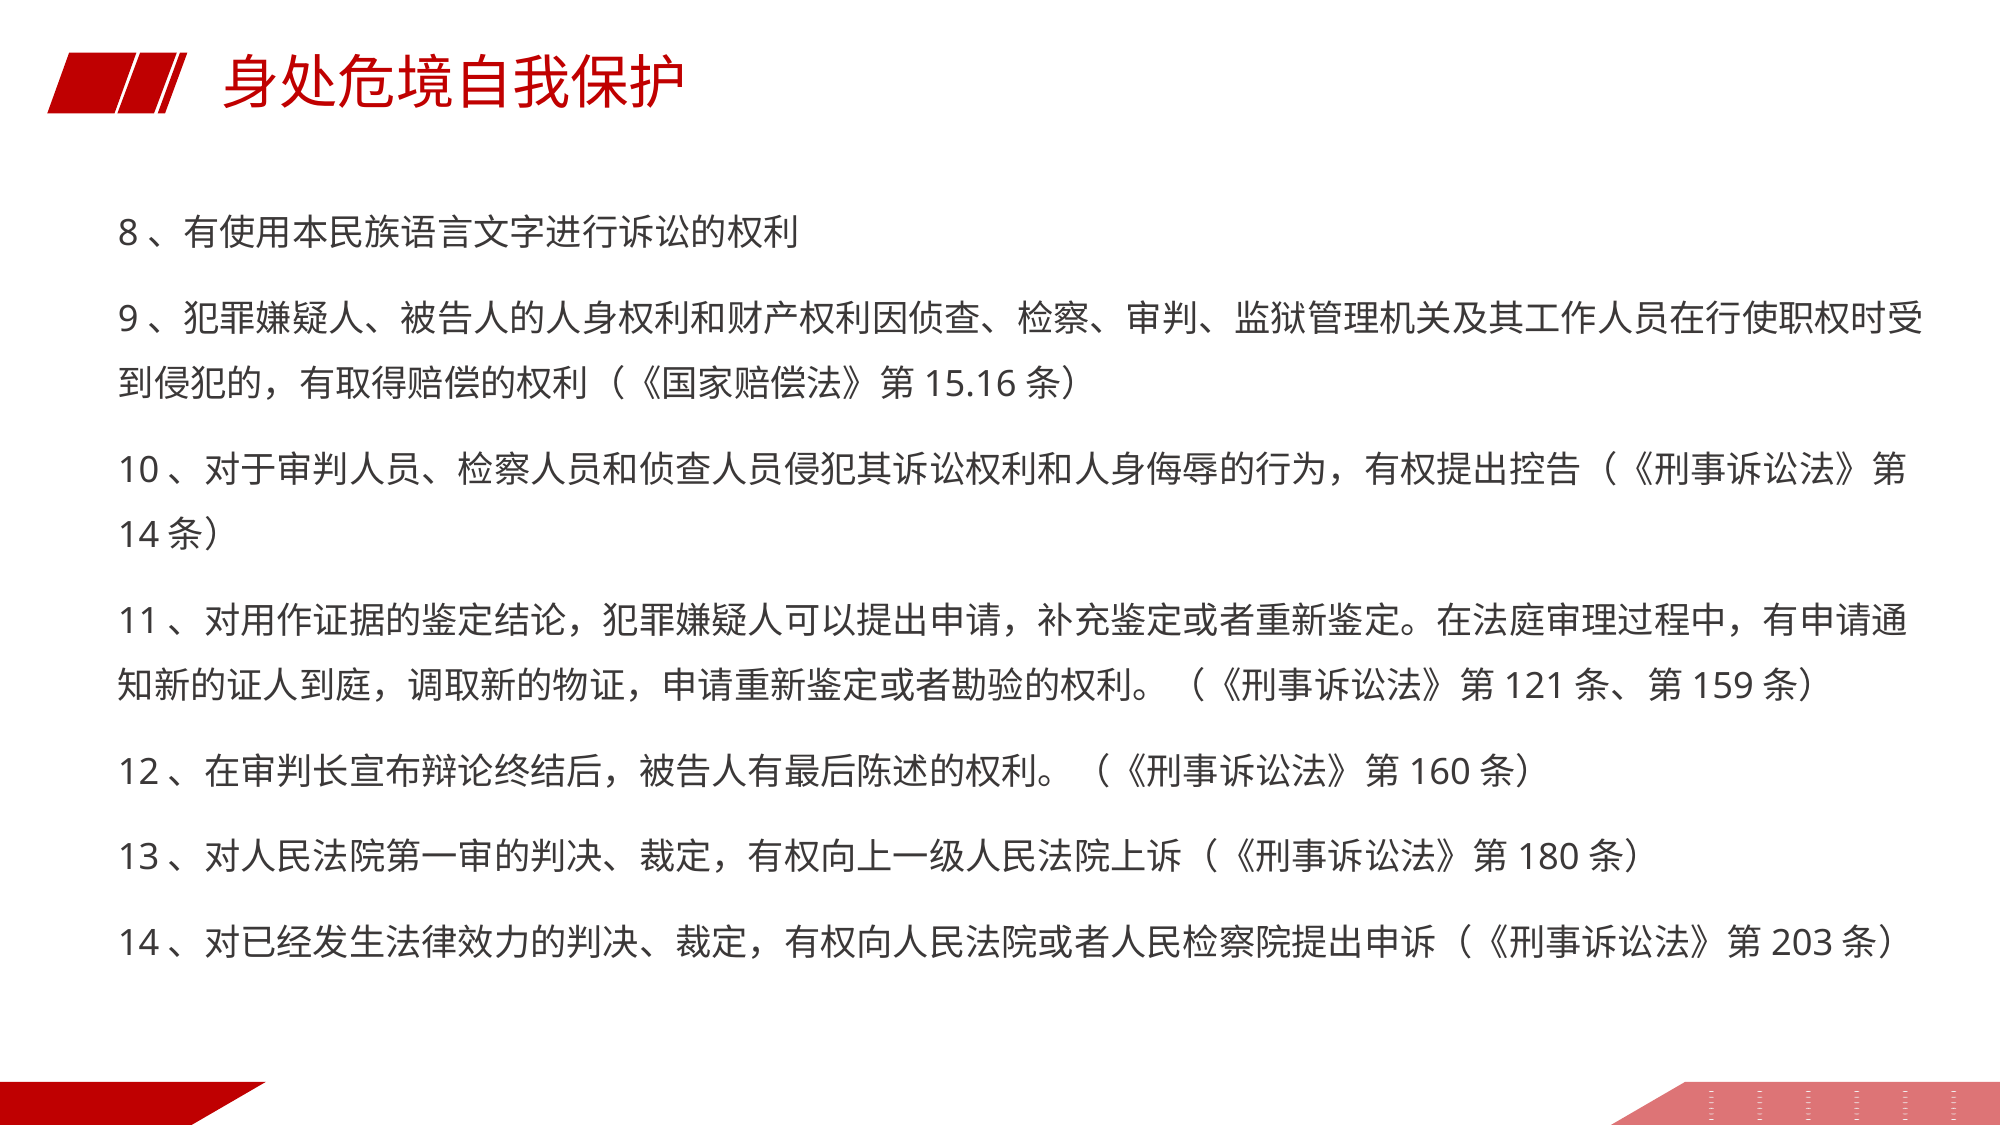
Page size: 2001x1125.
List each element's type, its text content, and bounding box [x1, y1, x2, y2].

list 8、有使用本民族语言文字进行诉讼的权利 9、犯罪嫌疑人、被告人的人身权利和财产权利因侦查、检察、审判、监狱管理机关及其工作人员在行使职权时受到侵犯的，有取得赔偿的权利（《国家赔偿法》第15.16条） 10、对于审判人员、检察人员和侦查人员侵犯其诉讼权利和人身侮辱的行为，有权提出控告（《刑事诉讼法》第14条） 11、对用作证据的鉴定结论，犯罪嫌疑人可以提出申请，补充鉴定或者重新鉴定。在法庭审理过程中，有申请通知新的证人到庭，调取新的物证，申请重新鉴定或者勘验的权利。（《刑事诉讼法》第121条、第159条） 12、在审判长宣布辩论终结后，被告人有最后陈述的权利。（《刑事诉讼法》第160条） 13、对人民法院第一审的判决、裁定，有权向上一级人民法院上诉（《刑事诉讼法》第180条） 14、对已经发生法律效力的判决、裁定，有权向人民法院或者人民检察院提出申诉（《刑事诉讼法》第203条） [102, 180, 1939, 1016]
text_box 身处危境自我保护 [206, 51, 974, 118]
